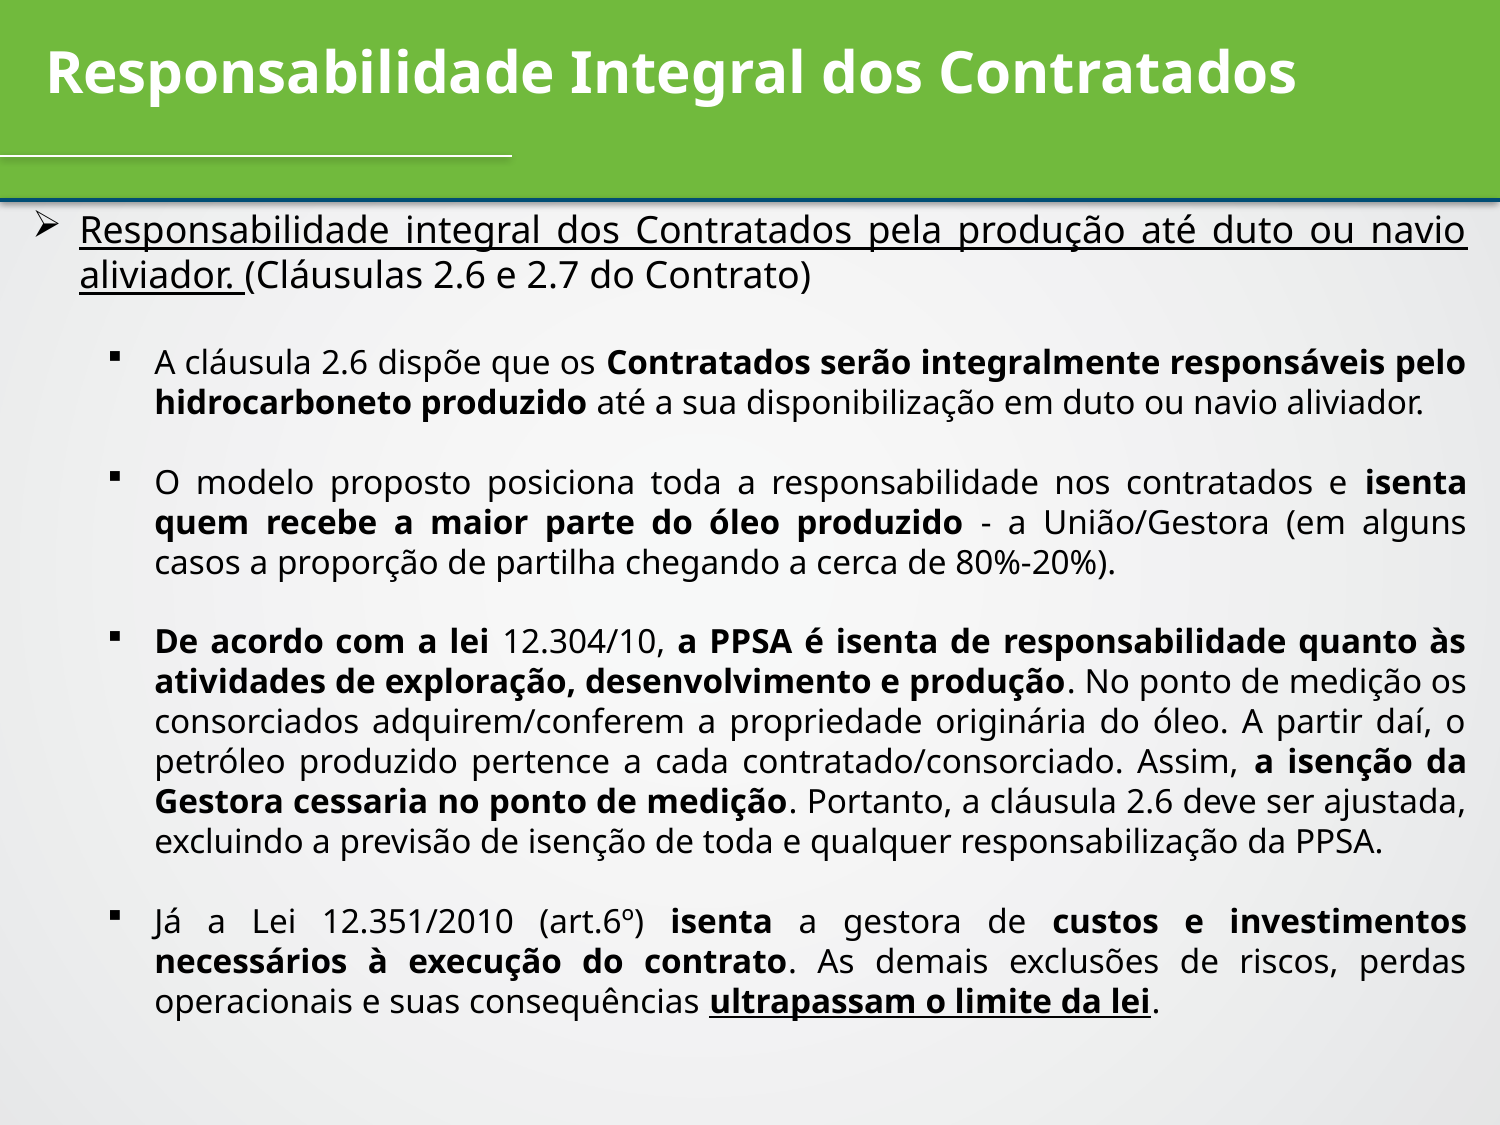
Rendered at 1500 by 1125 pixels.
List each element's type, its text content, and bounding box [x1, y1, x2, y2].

text_box [0, 0, 1500, 198]
text_box Responsabilidade integral dos Contratados pela produção até duto ou navio aliviador. (Cláusulas 2.6 e 2.7 do Contrato) A cláusula 2.6 dispõe que os Contratados serão integralmente responsáveis pelo hidrocarboneto produzido até a sua disponibilização em duto ou navio aliviador. O modelo proposto posiciona toda a responsabilidade nos contratados e isenta quem recebe a maior parte do óleo produzido - a União/Gestora (em alguns casos a proporção de partilha chegando a cerca de 80%-20%). De acordo com a lei 12.304/10, a PPSA é isenta de responsabilidade quanto às atividades de exploração, desenvolvimento e produção. No ponto de medição os consorciados adquirem/conferem a propriedade originária do óleo. A partir daí, o petróleo produzido pertence a cada contratado/consorciado. Assim, a isenção da Gestora cessaria no ponto de medição. Portanto, a cláusula 2.6 deve ser ajustada, excluindo a previsão de isenção de toda e qualquer responsabilização da PPSA. Já a Lei 12.351/2010 (art.6º) isenta a gestora de custos e investimentos necessários à execução do contrato. As demais exclusões de riscos, perdas operacionais e suas consequências ultrapassam o limite da lei. [12, 209, 1488, 1030]
text_box Responsabilidade Integral dos Contratados [24, 24, 1488, 115]
picture [0, 203, 1500, 1125]
